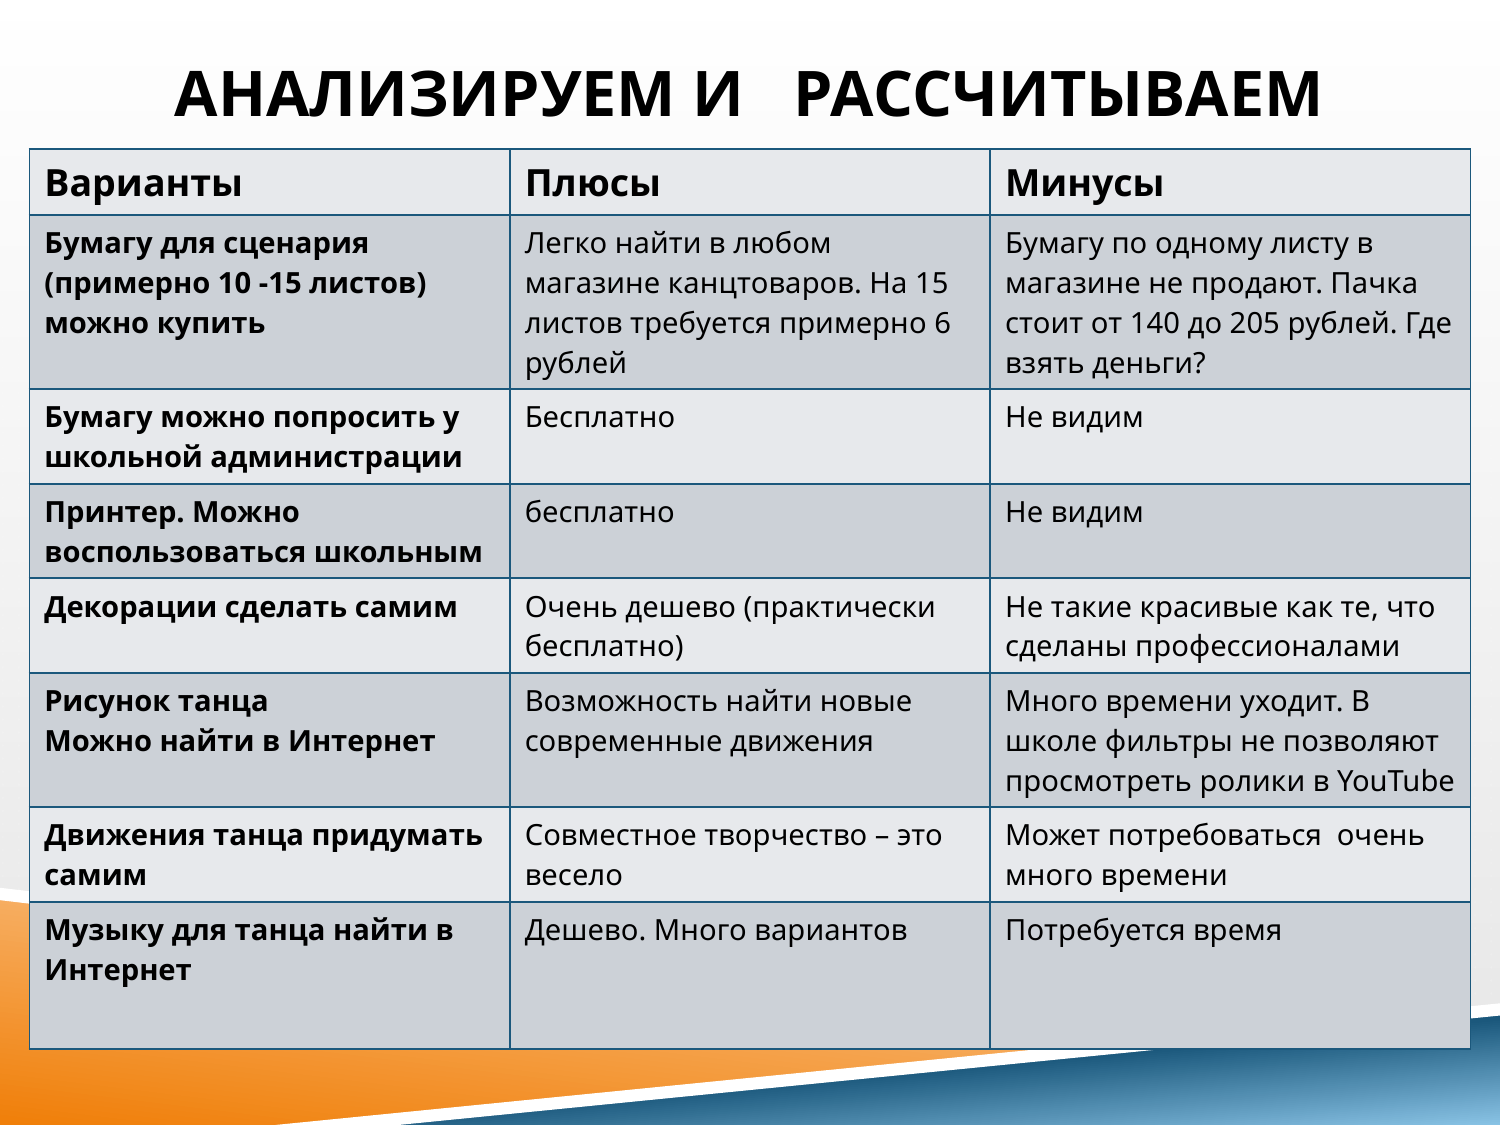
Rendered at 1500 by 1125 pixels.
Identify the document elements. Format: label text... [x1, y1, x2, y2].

table_header Плюсы [511, 150, 989, 214]
table_cell Музыку для танца найти в Интернет [30, 903, 509, 1048]
table_cell Не такие красивые как те, что сделаны профессионалами [991, 579, 1470, 672]
table_cell Бесплатно [511, 390, 989, 483]
table_cell Дешево. Много вариантов [511, 903, 989, 1048]
table_cell Бумагу можно попросить у школьной администрации [30, 390, 509, 483]
table_cell Совместное творчество – это весело [511, 808, 989, 901]
table_cell Бумагу по одному листу в магазине не продают. Пачка стоит от 140 до 205 рублей. Где взять деньги? [991, 216, 1470, 388]
table_cell Декорации сделать самим [30, 579, 509, 672]
table_cell Принтер. Можно воспользоваться школьным [30, 485, 509, 577]
title Анализируем и рассчитываем [112, 45, 1388, 138]
table_header Варианты [30, 150, 509, 214]
table_cell Не видим [991, 390, 1470, 483]
table_header Минусы [991, 150, 1470, 214]
table_cell Много времени уходит. В школе фильтры не позволяют просмотреть ролики в YouTube [991, 674, 1470, 806]
table_cell Очень дешево (практически бесплатно) [511, 579, 989, 672]
table_cell Легко найти в любом магазине канцтоваров. На 15 листов требуется примерно 6 рублей [511, 216, 989, 388]
table_cell Движения танца придумать самим [30, 808, 509, 901]
table_cell Потребуется время [991, 903, 1470, 1048]
table_cell Возможность найти новые современные движения [511, 674, 989, 806]
table_cell Может потребоваться очень много времени [991, 808, 1470, 901]
table_cell Не видим [991, 485, 1470, 577]
table_cell Рисунок танца Можно найти в Интернет [30, 674, 509, 806]
table_cell бесплатно [511, 485, 989, 577]
table_cell Бумагу для сценария (примерно 10 -15 листов) можно купить [30, 216, 509, 388]
